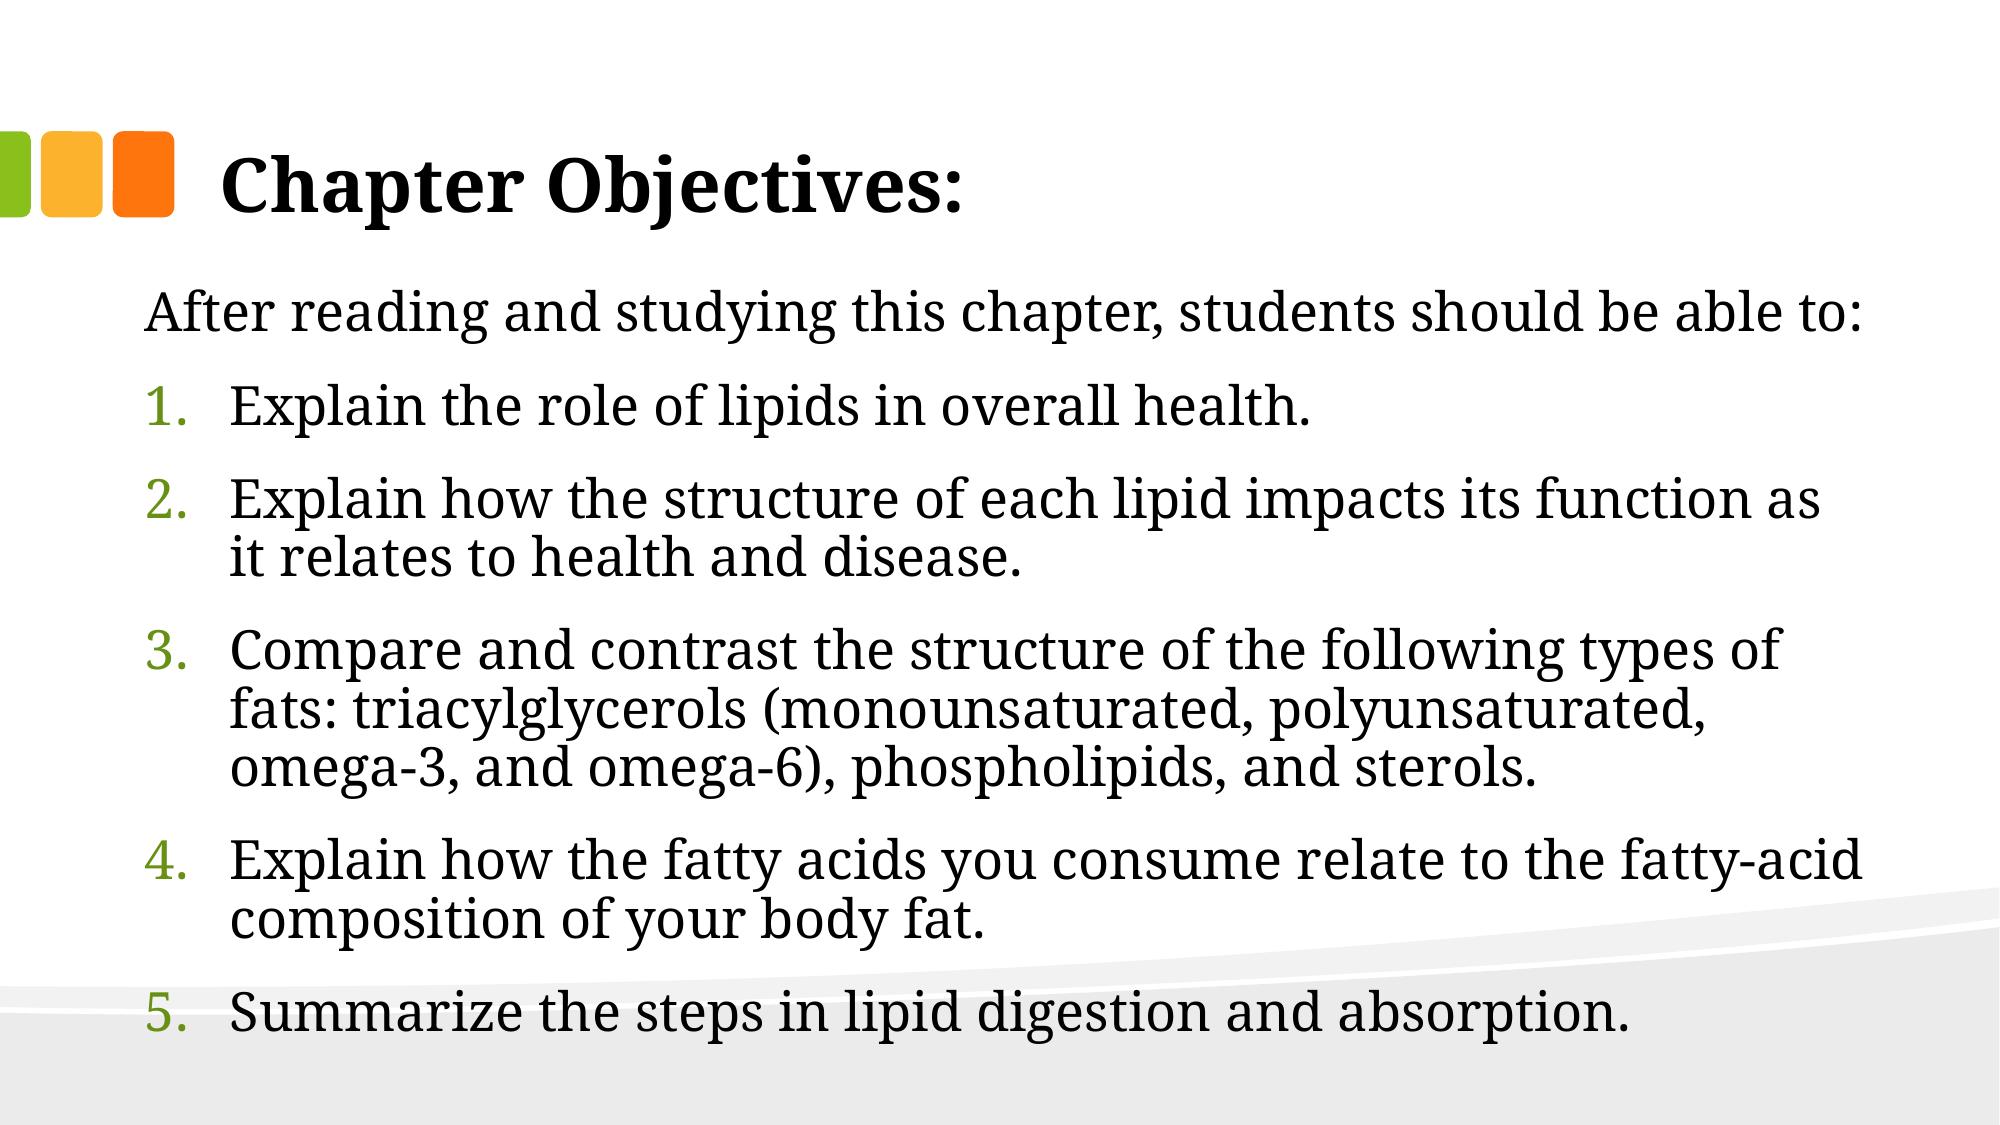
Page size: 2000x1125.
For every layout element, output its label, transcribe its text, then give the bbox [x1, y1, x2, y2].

list After reading and studying this chapter, students should be able to: Explain the role of lipids in overall health. Explain how the structure of each lipid impacts its function as it relates to health and disease. Compare and contrast the structure of the following types of fats: triacylglycerols (monounsaturated, polyunsaturated, omega-3, and omega-6), phospholipids, and sterols. Explain how the fatty acids you consume relate to the fatty-acid composition of your body fat. Summarize the steps in lipid digestion and absorption. [124, 275, 1888, 1063]
title Chapter Objectives: [199, 24, 1800, 238]
